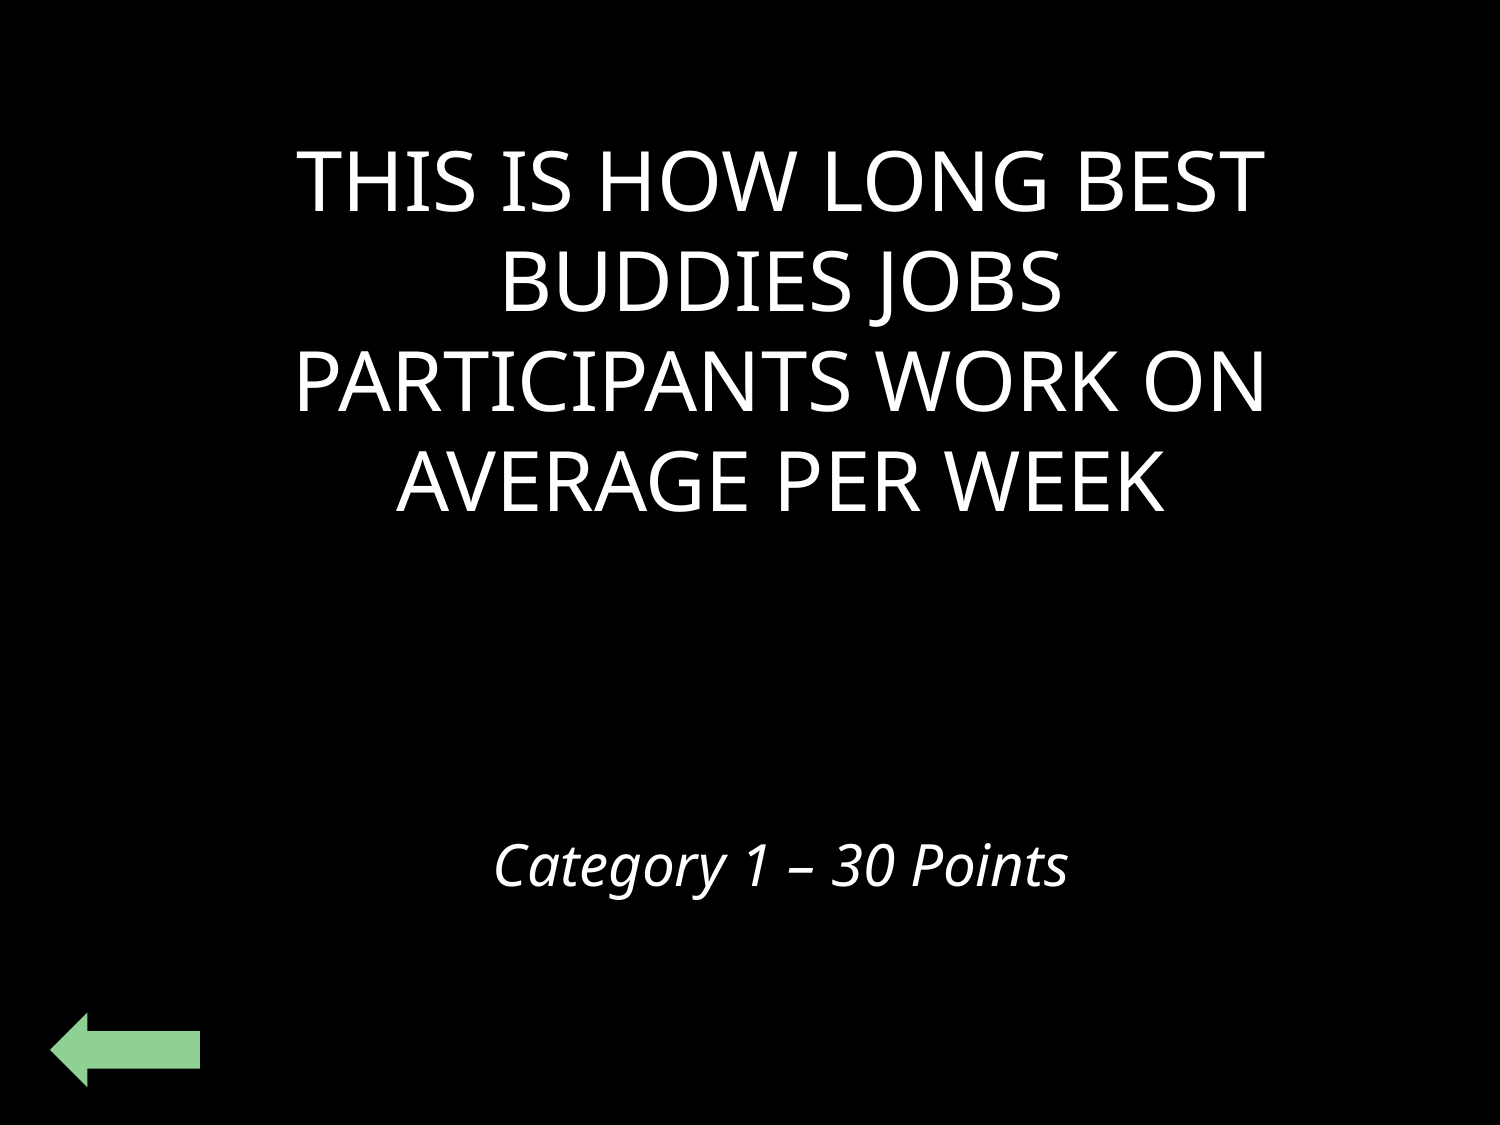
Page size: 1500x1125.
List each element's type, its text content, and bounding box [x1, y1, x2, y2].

text_box [49, 1012, 200, 1088]
text_box THIS IS HOW LONG BEST BUDDIES JOBS PARTICIPANTS WORK ON AVERAGE PER WEEK Category 1 – 30 Points [224, 120, 1338, 906]
